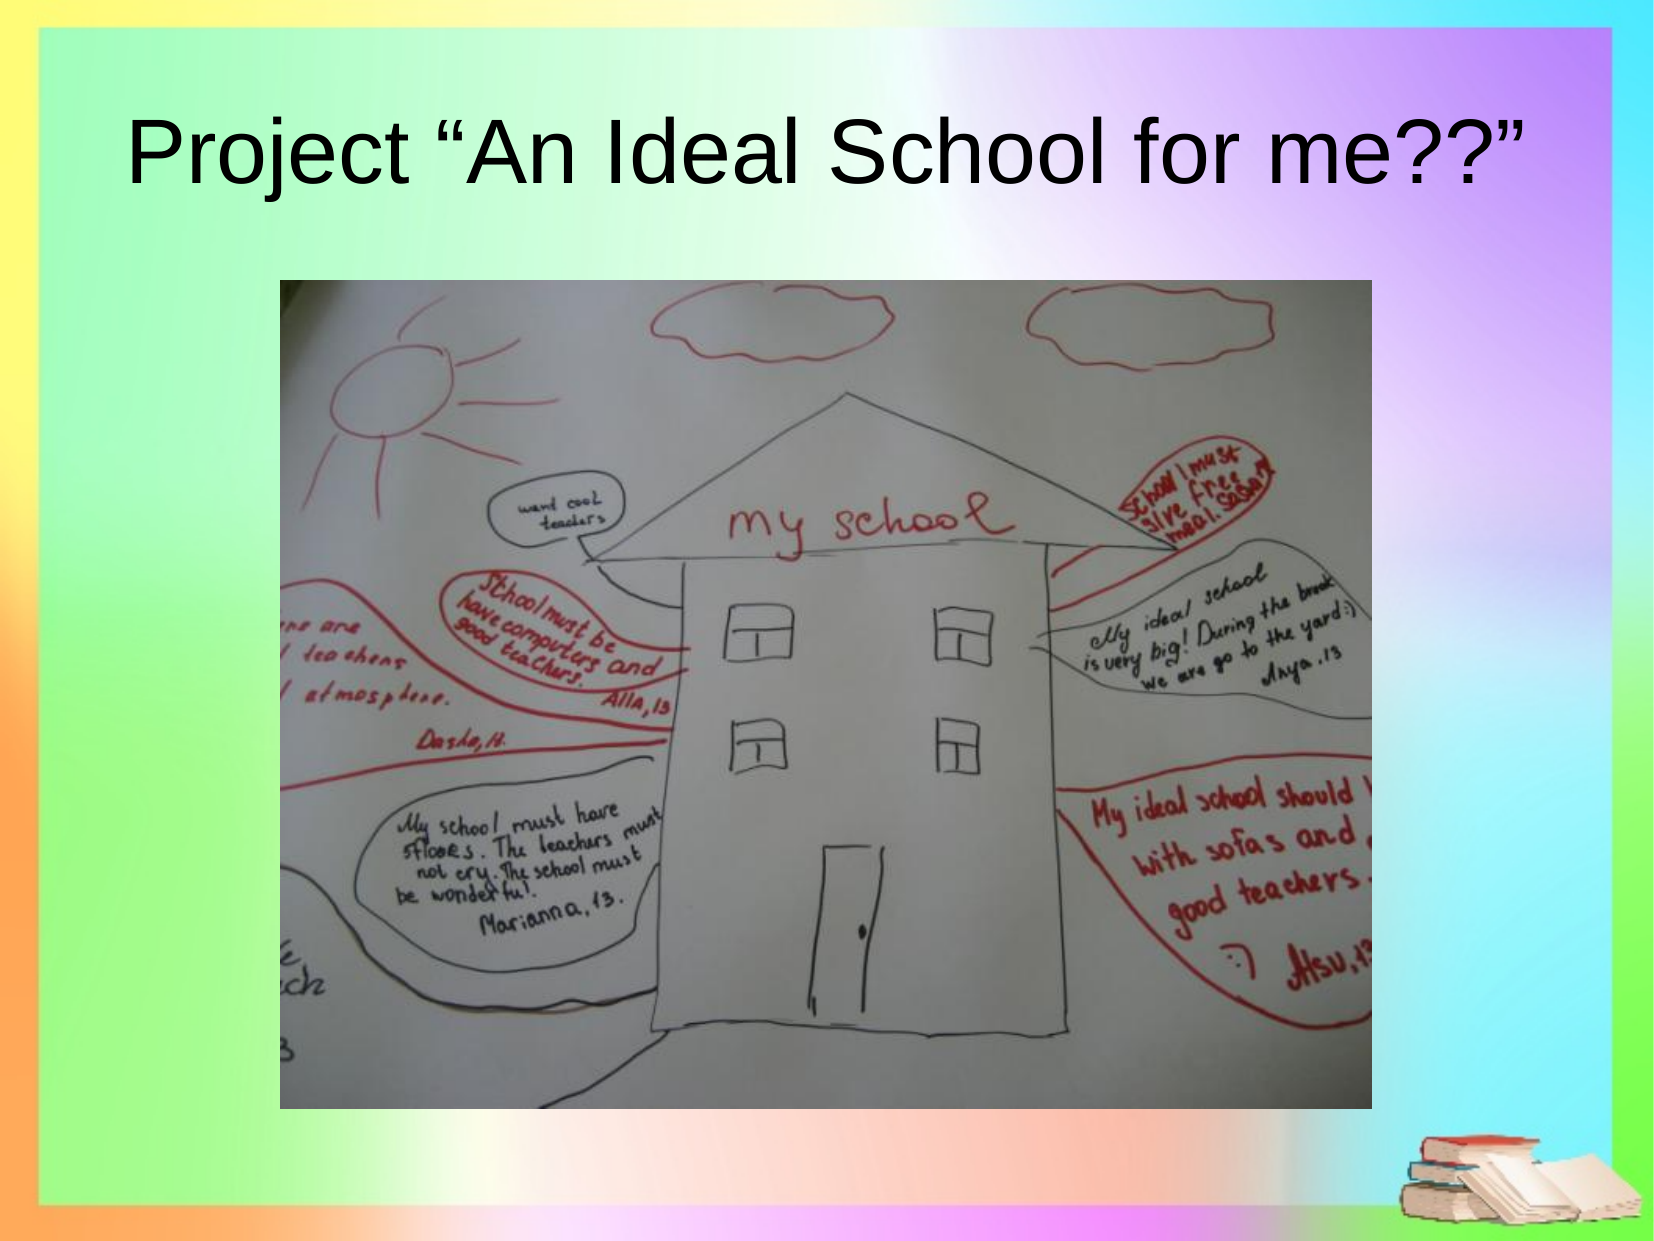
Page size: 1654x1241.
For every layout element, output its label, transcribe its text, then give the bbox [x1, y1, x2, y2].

title Project “An Ideal School for me??” [82, 49, 1571, 257]
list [280, 279, 1372, 1109]
picture [0, 0, 1654, 1241]
